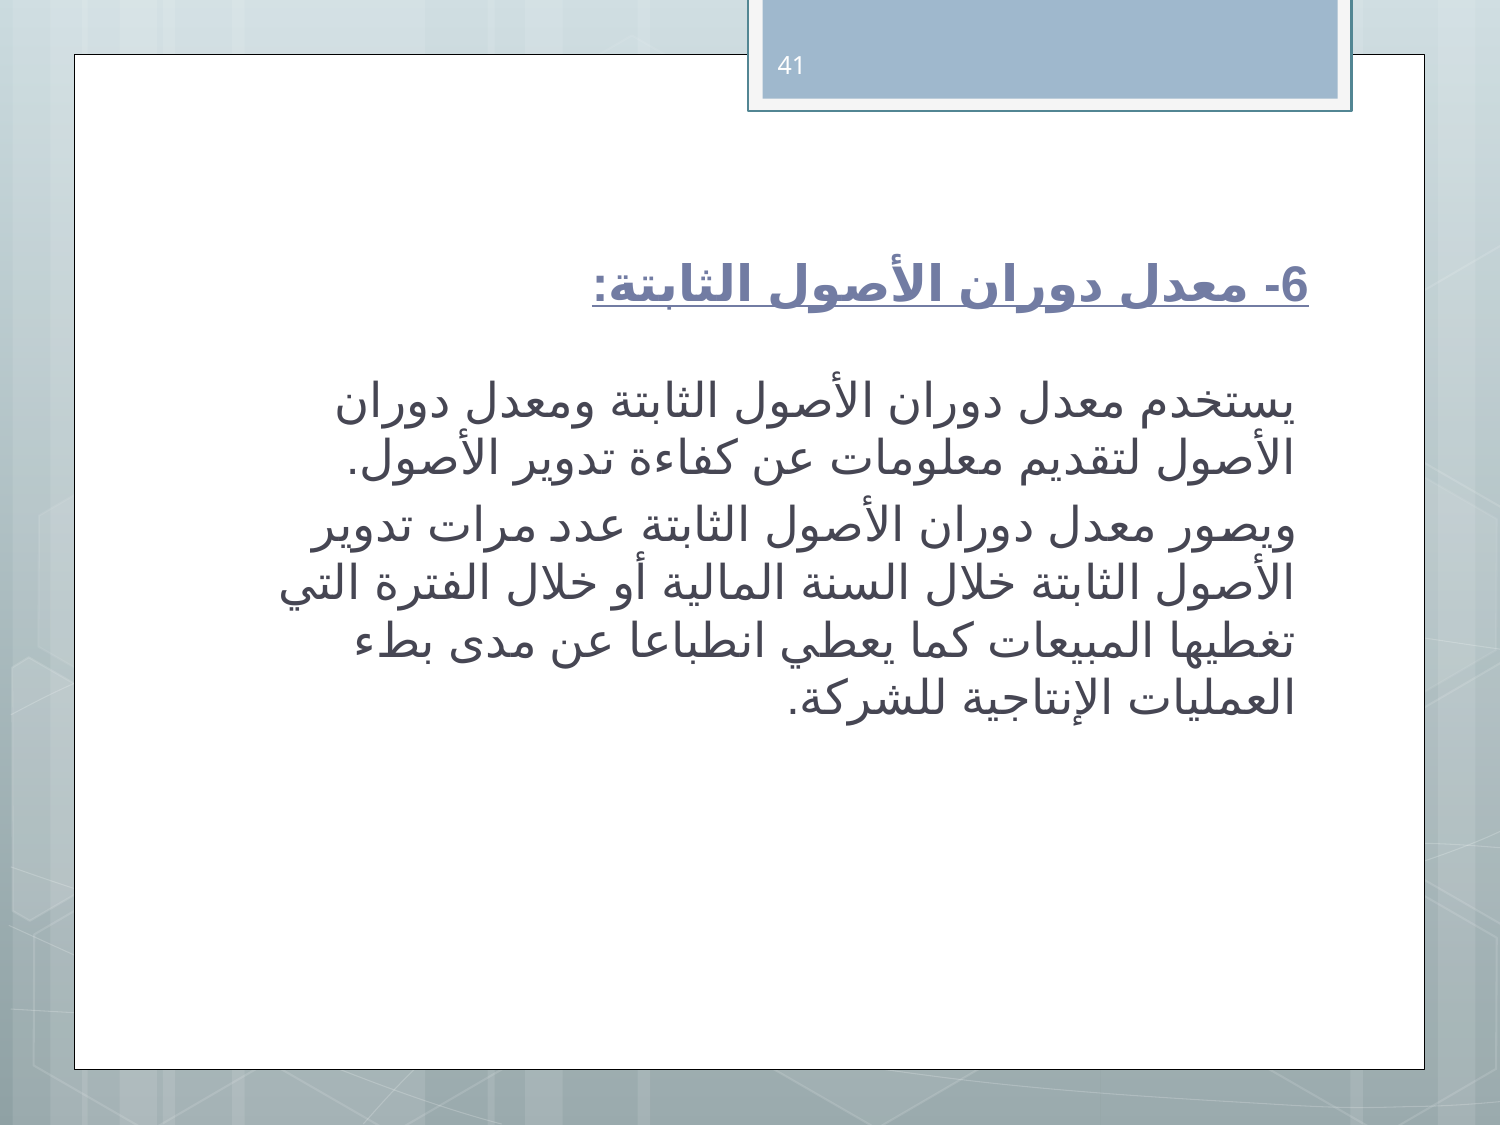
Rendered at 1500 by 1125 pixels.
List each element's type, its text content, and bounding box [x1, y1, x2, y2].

list يستخدم معدل دوران الأصول الثابتة ومعدل دوران الأصول لتقديم معلومات عن كفاءة تدوير الأصول. ويصور معدل دوران الأصول الثابتة عدد مرات تدوير الأصول الثابتة خلال السنة المالية أو خلال الفترة التي تغطيها المبيعات كما يعطي انطباعا عن مدى بطء العمليات الإنتاجية للشركة. [183, 361, 1324, 870]
slide_number 41 [762, 36, 982, 97]
title 6- معدل دوران الأصول الثابتة: [171, 168, 1324, 320]
